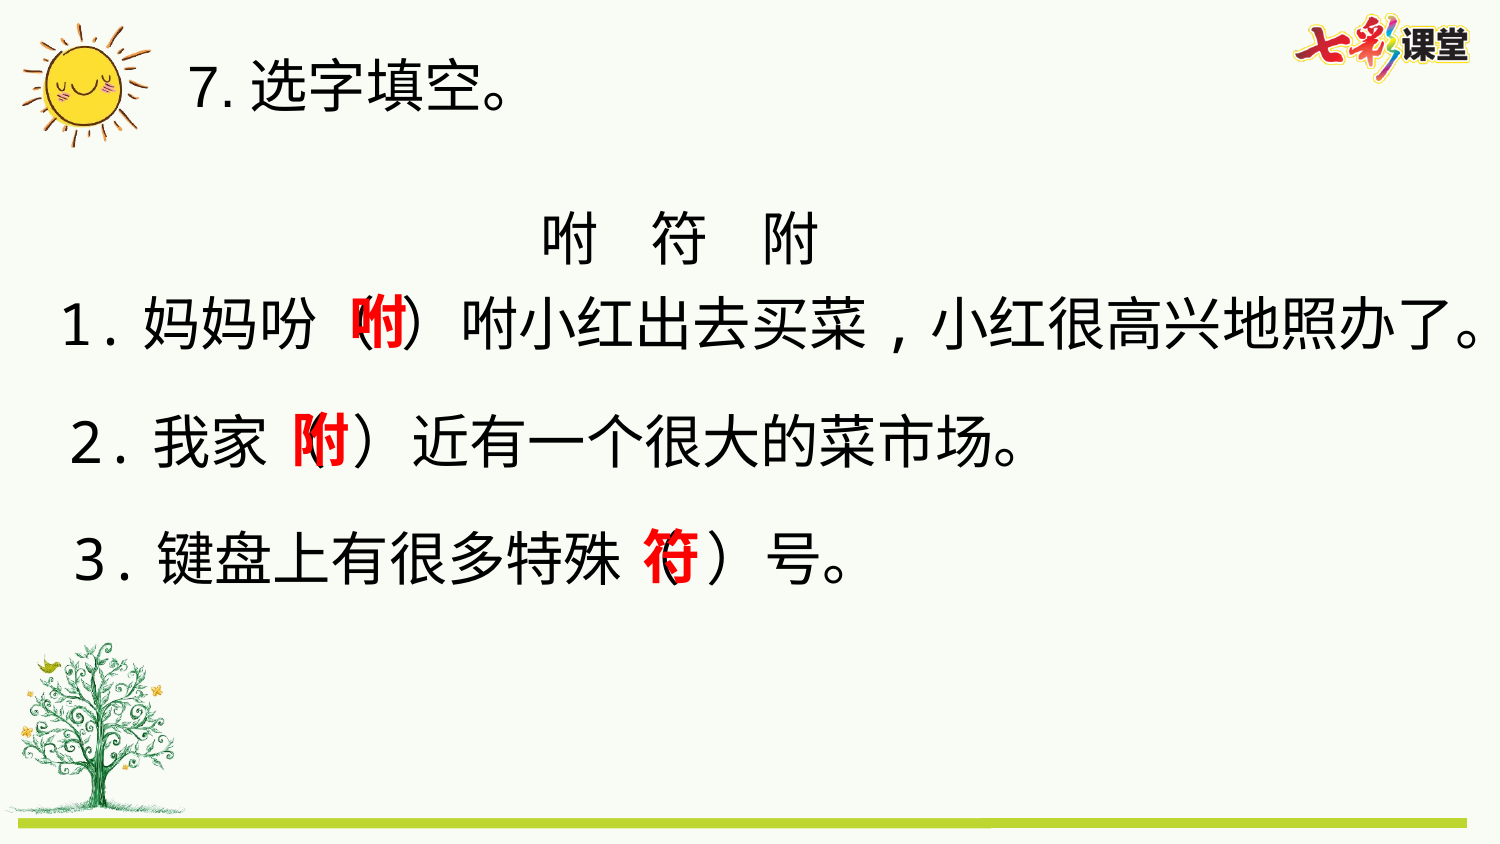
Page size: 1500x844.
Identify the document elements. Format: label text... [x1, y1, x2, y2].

text_box 3.键盘上有很多特殊（ ）号。 [57, 514, 910, 600]
text_box 咐 符 附 [525, 194, 965, 280]
text_box 附 [276, 395, 365, 480]
text_box 符 [627, 512, 716, 598]
text_box 2.我家（ ）近有一个很大的菜市场。 [53, 397, 1080, 483]
text_box 7.选字填空。 [172, 41, 556, 127]
text_box 1.妈妈吩（ ）咐小红出去买菜,小红很高兴地照办了。 [43, 280, 1500, 365]
picture [0, 0, 173, 172]
picture [1291, 9, 1472, 87]
picture [0, 608, 1467, 844]
text_box 咐 [334, 278, 423, 363]
